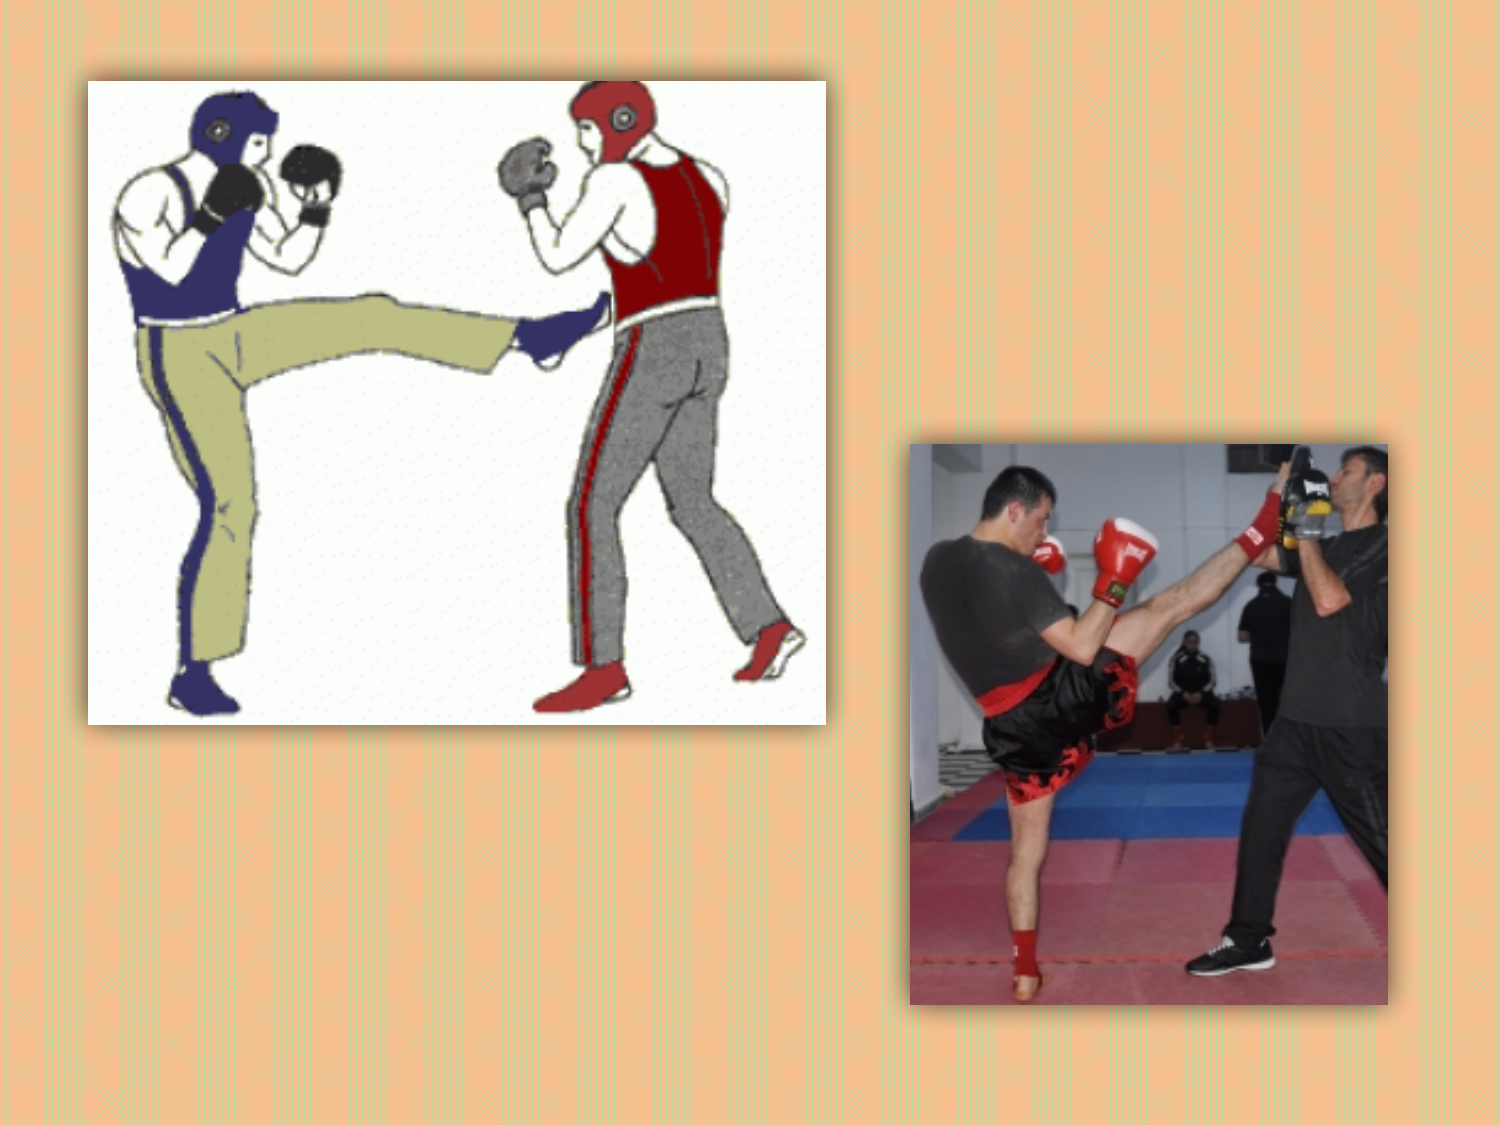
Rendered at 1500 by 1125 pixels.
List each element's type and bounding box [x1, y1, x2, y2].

picture [88, 80, 826, 725]
picture [910, 444, 1389, 1006]
